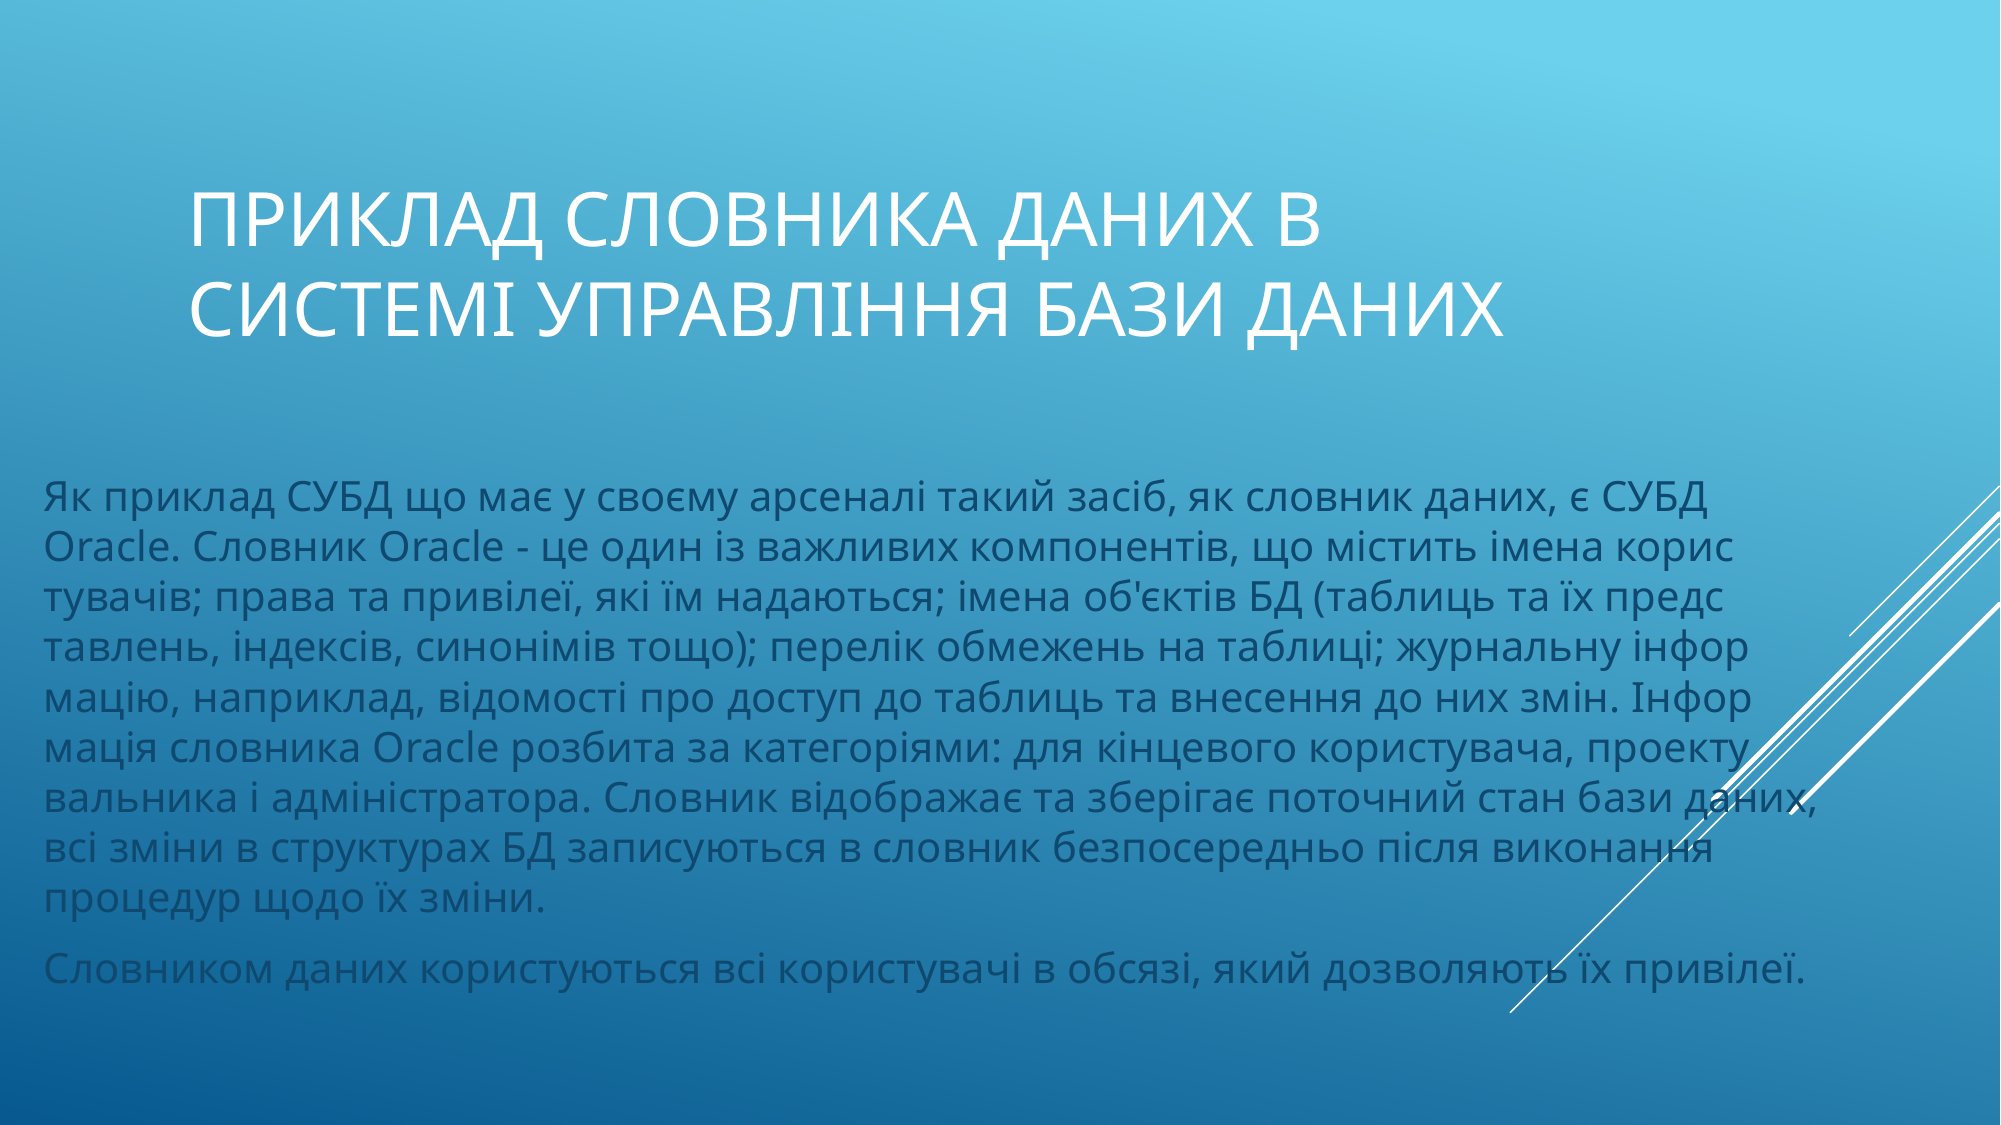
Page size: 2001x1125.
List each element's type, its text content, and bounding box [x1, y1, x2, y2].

title Приклад словника даних в системі управління бази даних [172, 138, 1573, 385]
list Як приклад СУБД що має у своєму арсеналі такий засіб, як словник даних, є СУБД Oracle. Словник Oracle - це один із важливих компонентів, що містить імена корис тувачів; права та привілеї, які їм надаються; імена об'єктів БД (таблиць та їх предс тавлень, індексів, синонімів тощо); перелік обмежень на таблиці; журнальну інфор мацію, наприклад, відомості про доступ до таблиць та внесення до них змін. Інфор мація словника Oracle розбита за категоріями: для кінцевого користувача, проекту вальника і адміністратора. Словник відображає та зберігає поточний стан бази даних, всі зміни в структурах БД записуються в словник безпосередньо після виконання процедур щодо їх зміни. Словником даних користуються всі користувачі в обсязі, який дозволяють їх привілеї. [28, 385, 1843, 1077]
